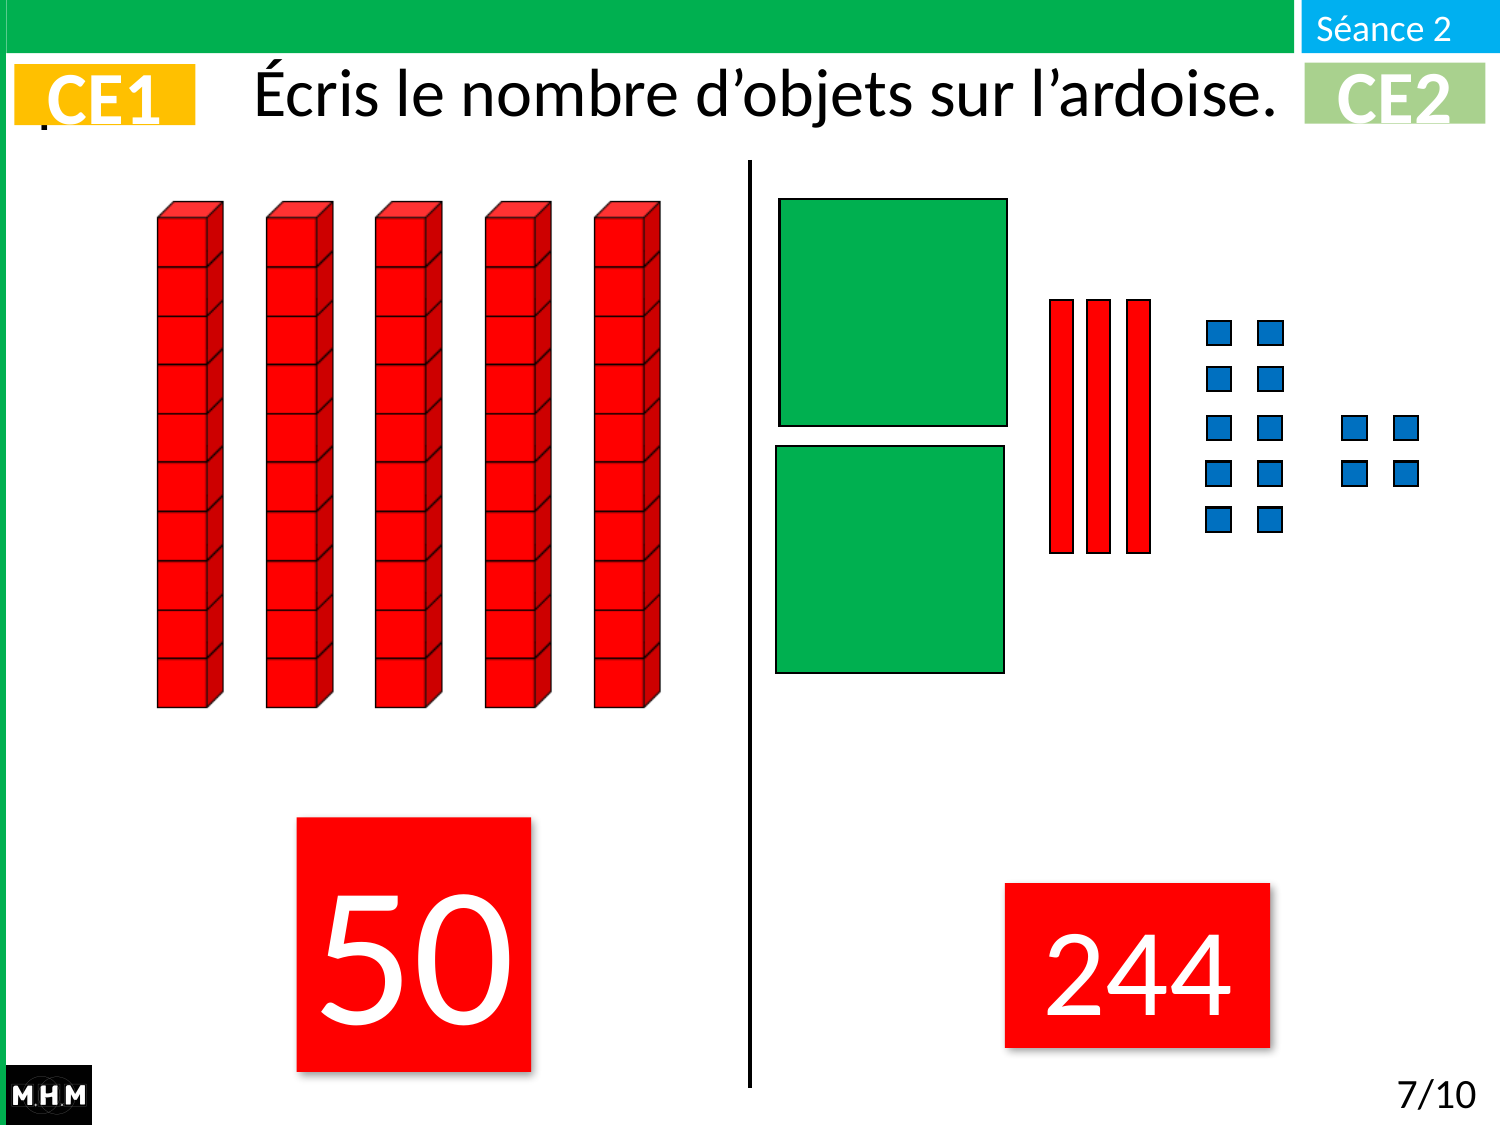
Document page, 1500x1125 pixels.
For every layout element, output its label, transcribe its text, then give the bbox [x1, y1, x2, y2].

text_box [1257, 320, 1284, 346]
picture [154, 198, 230, 713]
text_box [778, 198, 1008, 427]
text_box [1393, 460, 1419, 487]
text_box [1049, 299, 1074, 554]
picture [372, 198, 449, 713]
text_box 244 [1004, 883, 1271, 1048]
text_box CE1 [13, 63, 196, 126]
text_box CE2 [1303, 62, 1487, 125]
picture [482, 198, 558, 713]
text_box 50 [296, 817, 532, 1072]
text_box [1341, 460, 1368, 487]
list 7/10 [1373, 1064, 1500, 1125]
picture [6, 1065, 92, 1125]
text_box [1257, 460, 1283, 487]
title Écris le nombre d’objets sur l’ardoise. [238, 50, 1500, 139]
text_box [1206, 366, 1232, 392]
text_box [1205, 506, 1232, 533]
text_box [1341, 415, 1368, 441]
text_box [1126, 299, 1151, 554]
text_box [775, 445, 1005, 674]
text_box [1393, 415, 1419, 441]
picture [591, 198, 667, 713]
text_box [1086, 299, 1111, 554]
text_box [1206, 320, 1232, 346]
text_box [1257, 506, 1283, 533]
text_box [1257, 366, 1284, 392]
text_box [1206, 415, 1232, 441]
picture [263, 198, 340, 713]
text_box [1205, 460, 1232, 487]
text_box [1257, 415, 1283, 441]
